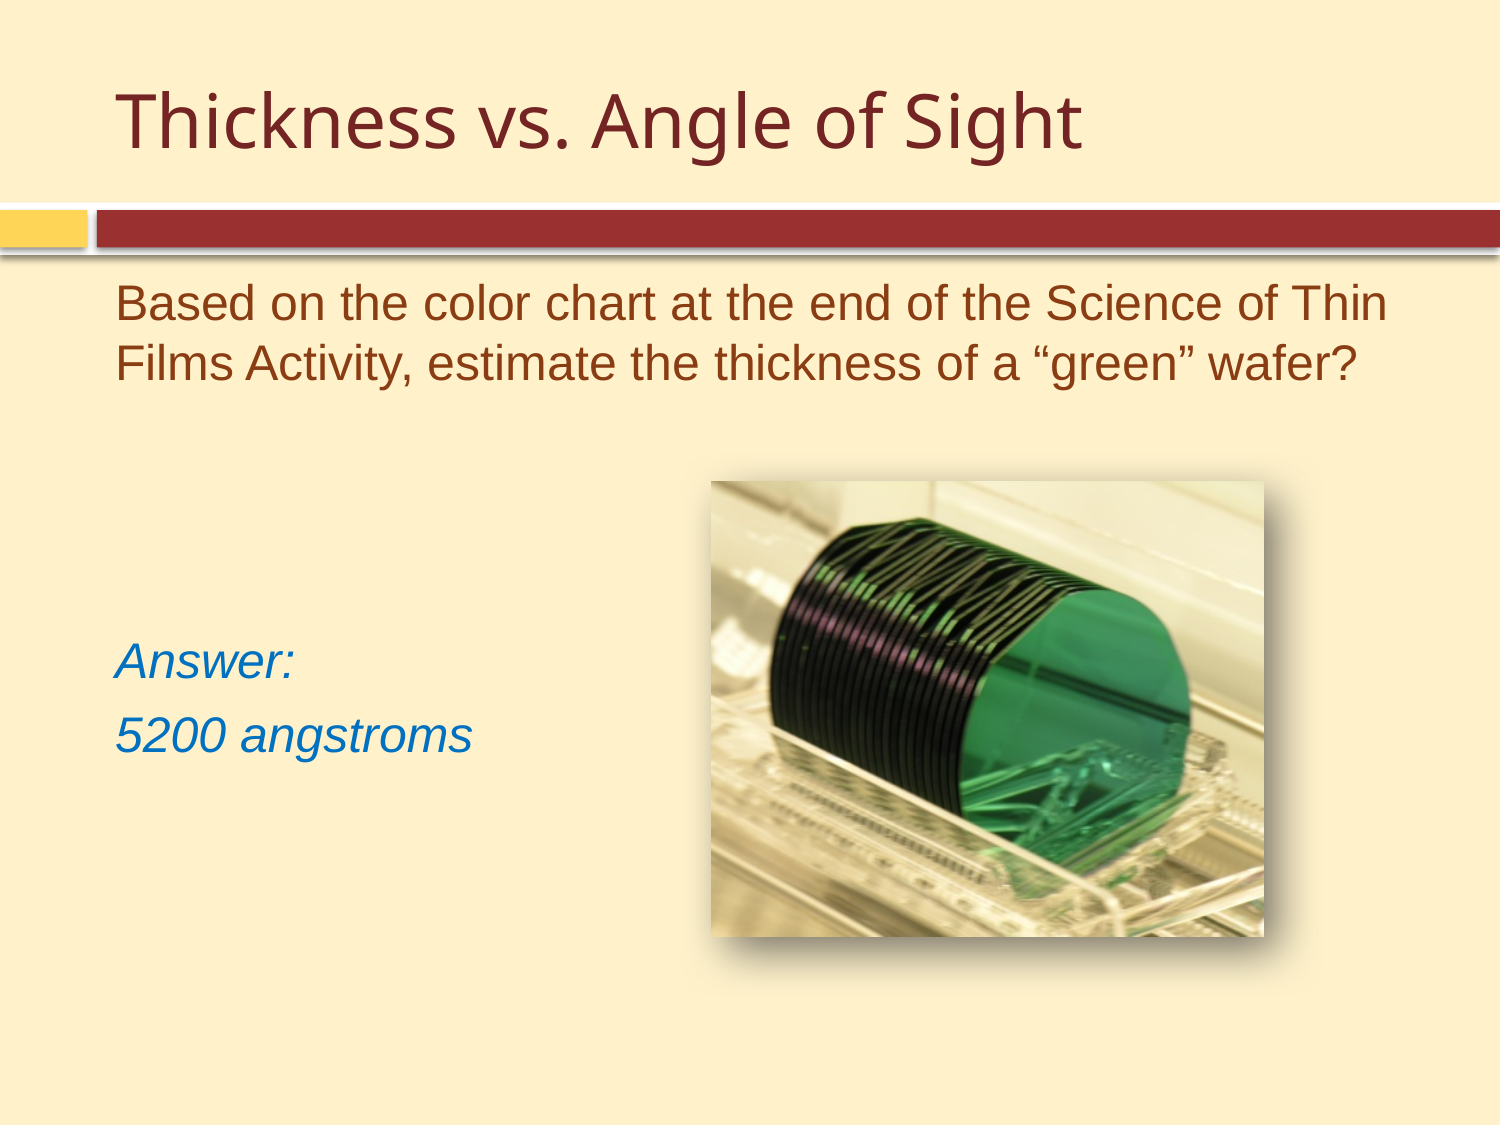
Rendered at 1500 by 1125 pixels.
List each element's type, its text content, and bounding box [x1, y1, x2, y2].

list Based on the color chart at the end of the Science of Thin Films Activity, estimate the thickness of a “green” wafer? Answer: 5200 angstroms [100, 262, 1438, 1071]
picture [710, 481, 1264, 937]
title Thickness vs. Angle of Sight [100, 37, 1438, 200]
